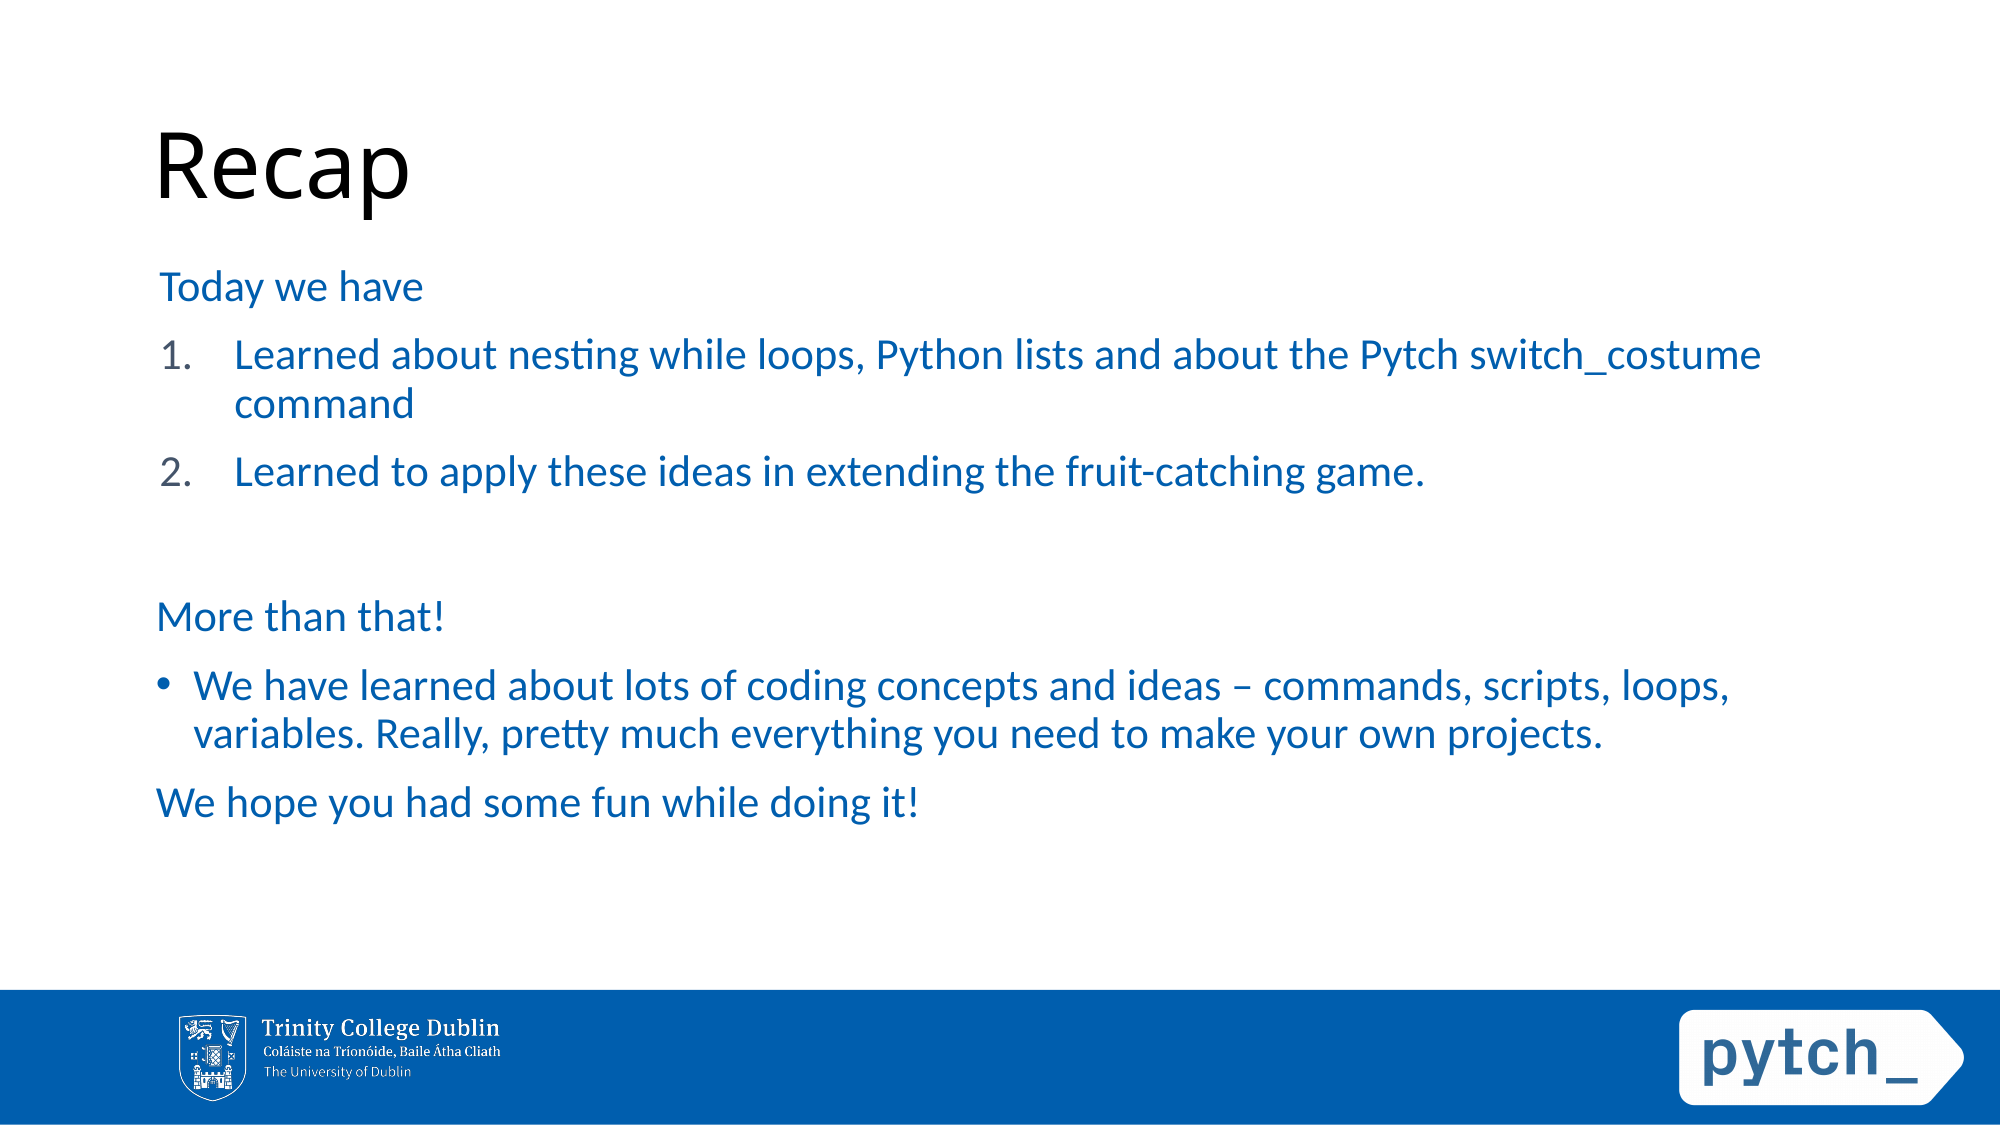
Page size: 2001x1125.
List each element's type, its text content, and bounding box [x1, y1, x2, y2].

picture [1590, 894, 2001, 1125]
title Recap [137, 59, 1863, 278]
text_box More than that! We have learned about lots of coding concepts and ideas – commands, scripts, loops, variables. Really, pretty much everything you need to make your own projects. We hope you had some fun while doing it! [140, 585, 1859, 869]
list Today we have Learned about nesting while loops, Python lists and about the Pytch switch_costume command Learned to apply these ideas in extending the fruit-catching game. [144, 255, 1863, 539]
picture [178, 1014, 502, 1102]
